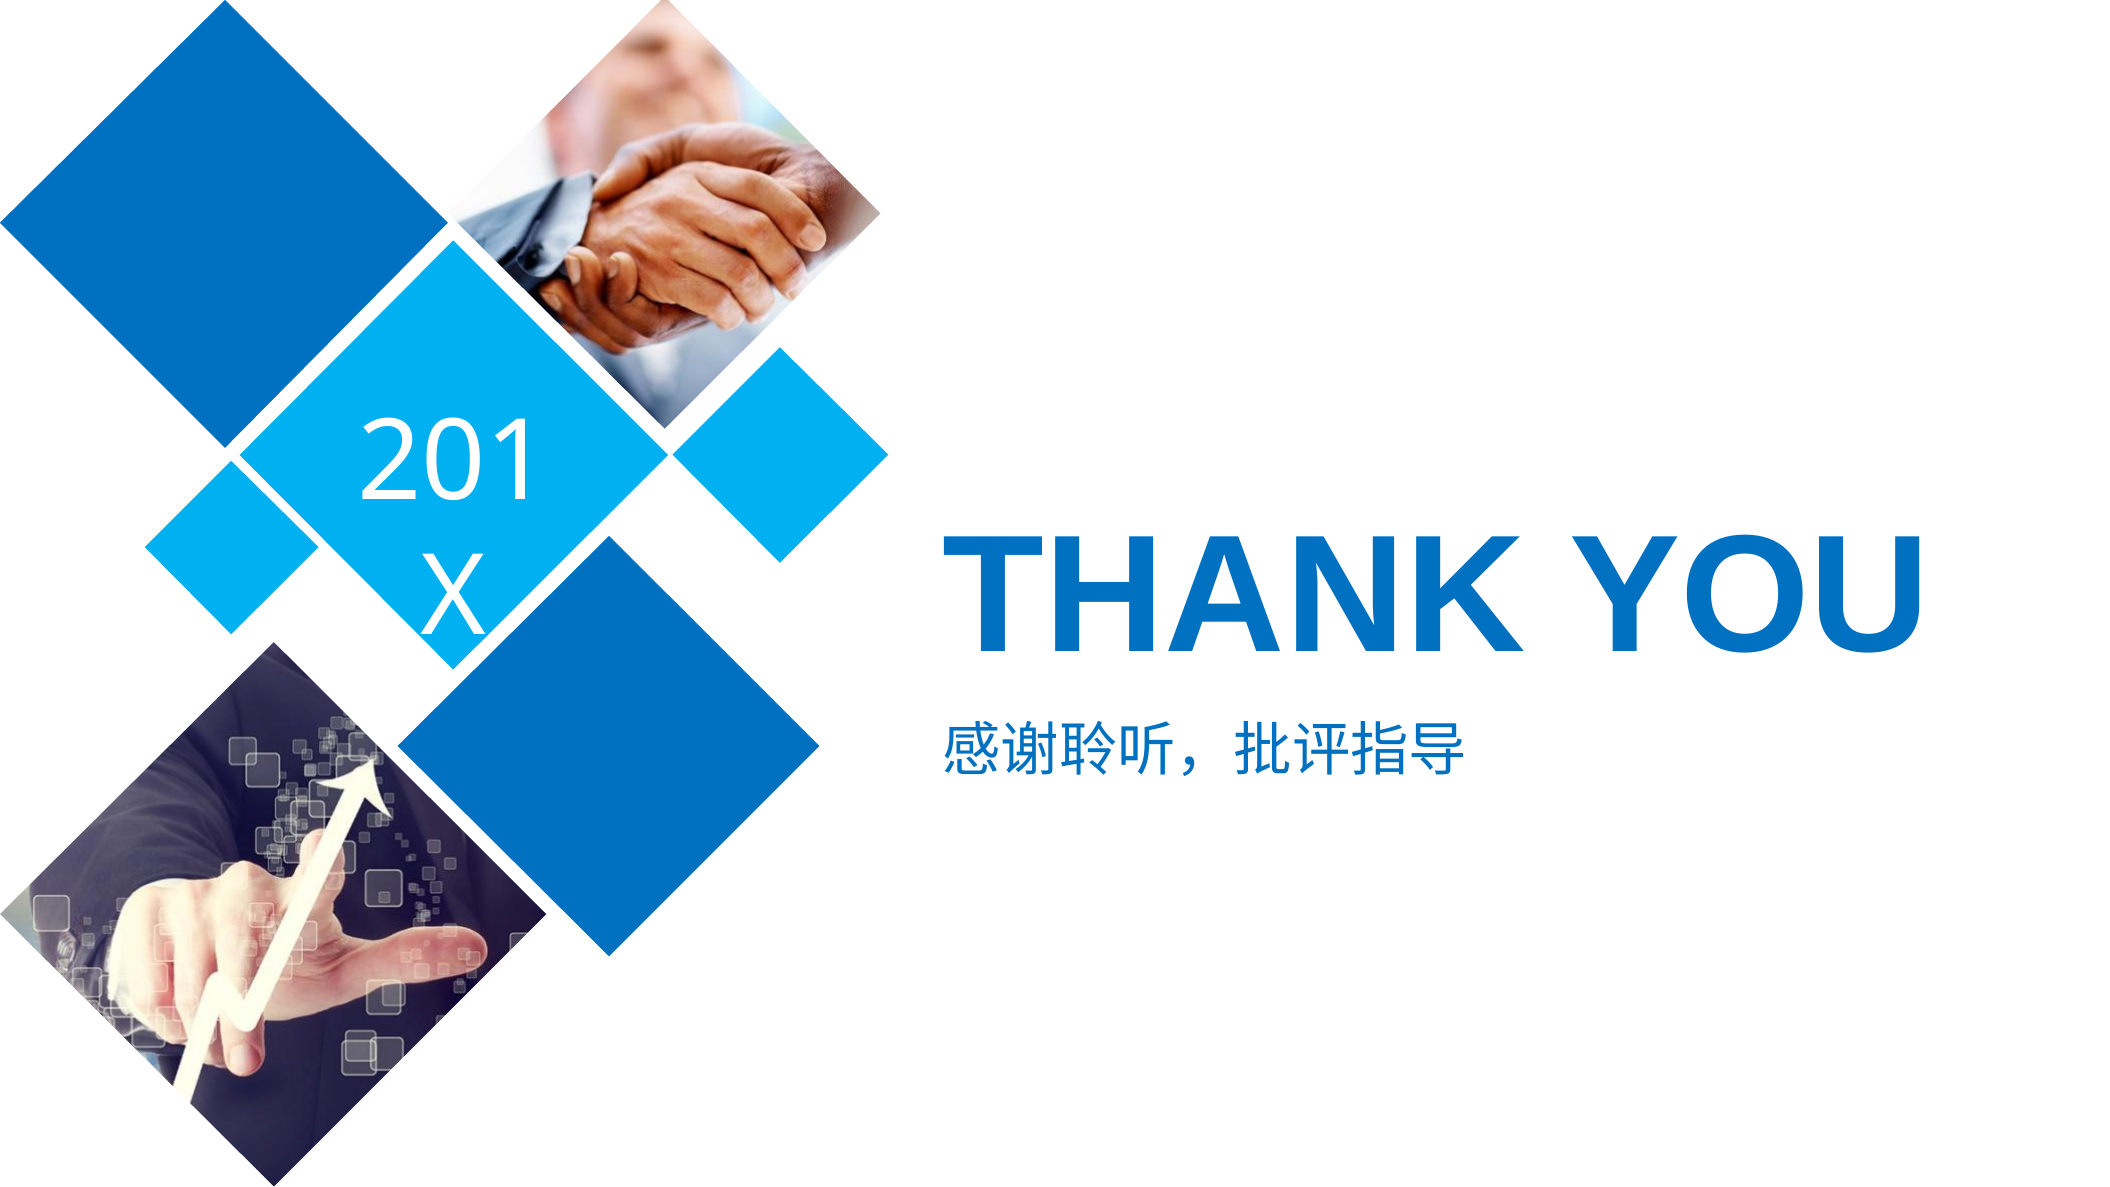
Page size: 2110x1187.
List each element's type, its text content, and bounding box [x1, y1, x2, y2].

text_box 感谢聆听，批评指导 [942, 712, 1492, 783]
text_box 201X [343, 386, 565, 657]
text_box [239, 240, 669, 559]
text_box [397, 535, 820, 957]
text_box [0, 0, 448, 448]
text_box [144, 460, 319, 635]
text_box [0, 642, 547, 1187]
text_box [440, 657, 466, 670]
text_box [672, 347, 889, 563]
text_box THANK YOU [942, 484, 1941, 685]
text_box [447, 0, 881, 429]
